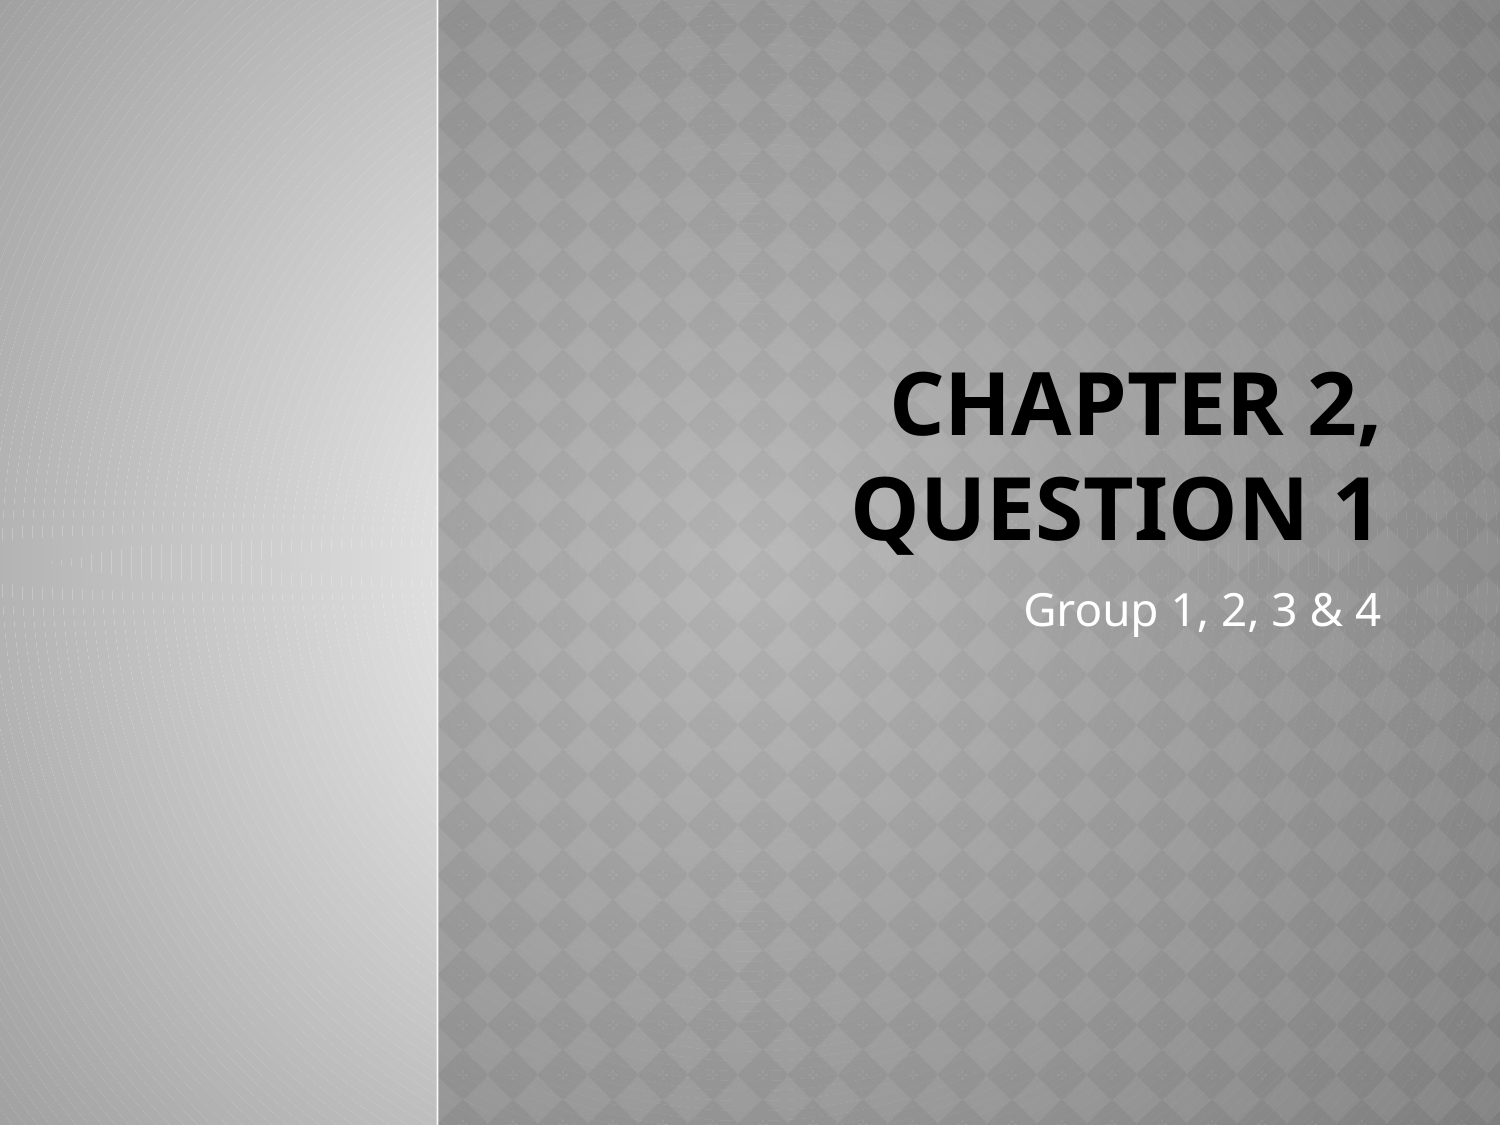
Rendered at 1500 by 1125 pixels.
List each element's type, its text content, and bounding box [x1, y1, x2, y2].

title Chapter 2, Question 1 [552, 87, 1390, 558]
subtitle Group 1, 2, 3 & 4 [550, 580, 1390, 762]
